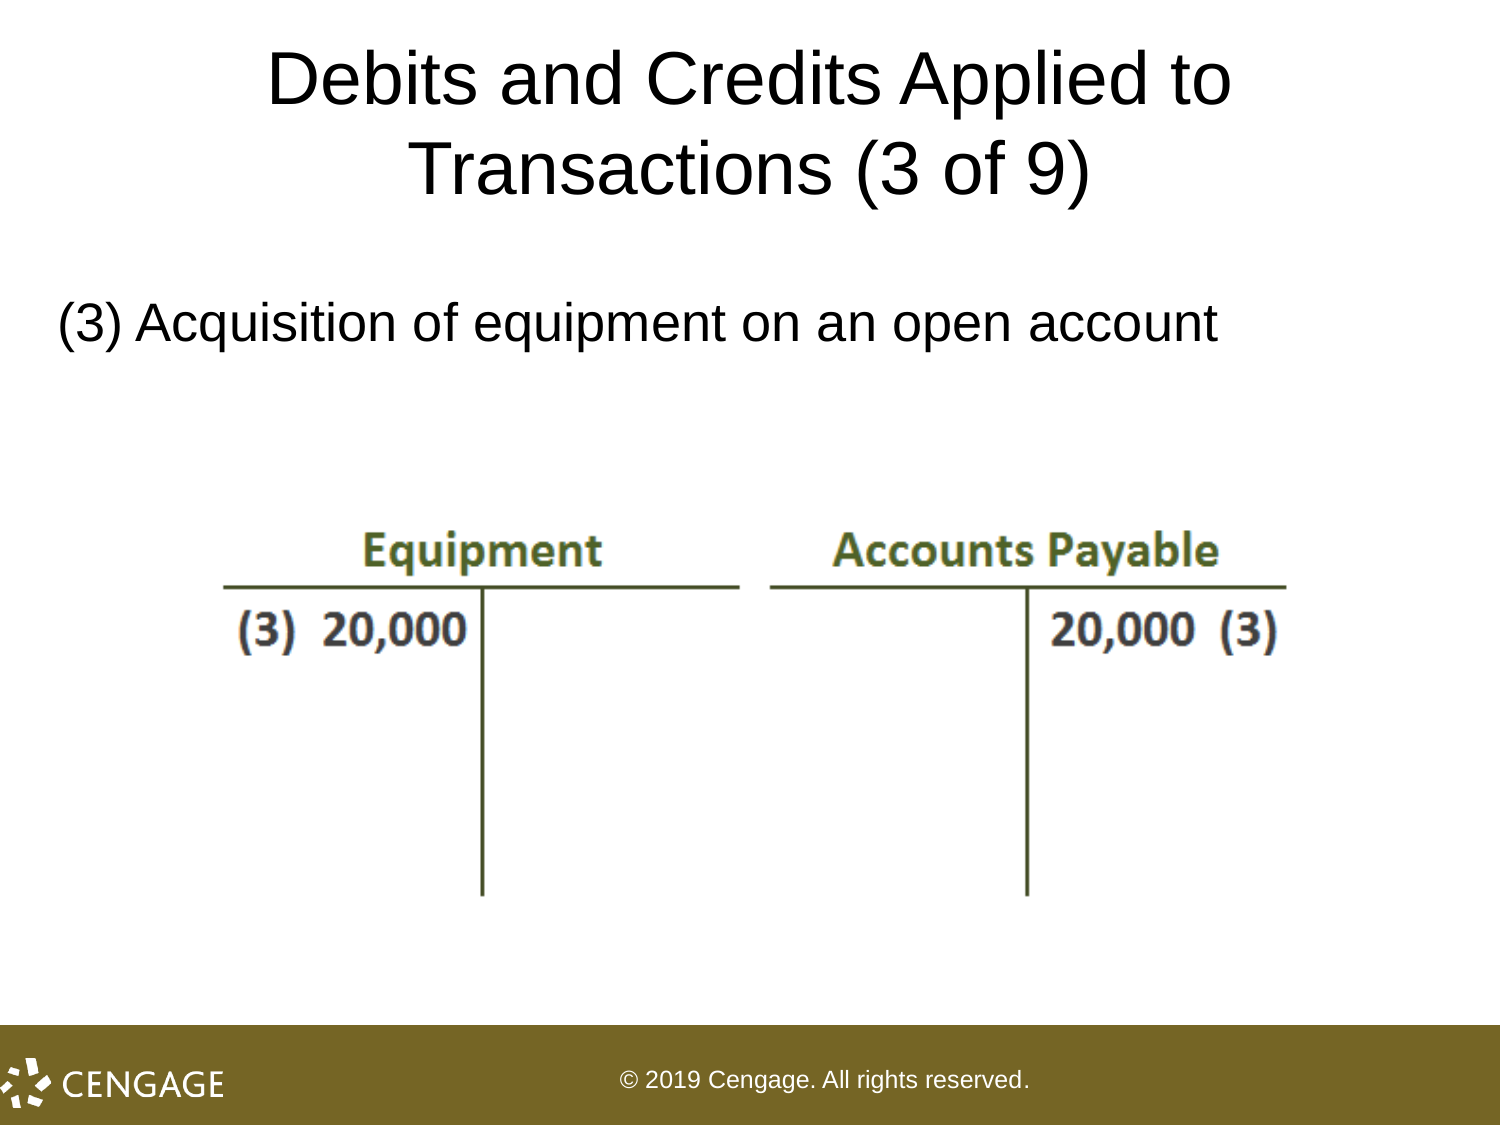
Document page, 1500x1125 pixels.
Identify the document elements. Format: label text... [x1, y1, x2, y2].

title Debits and Credits Applied to Transactions (3 of 9) [91, 36, 1410, 202]
picture [201, 493, 1337, 944]
picture [0, 1058, 223, 1108]
list (3) Acquisition of equipment on an open account [42, 272, 1452, 379]
